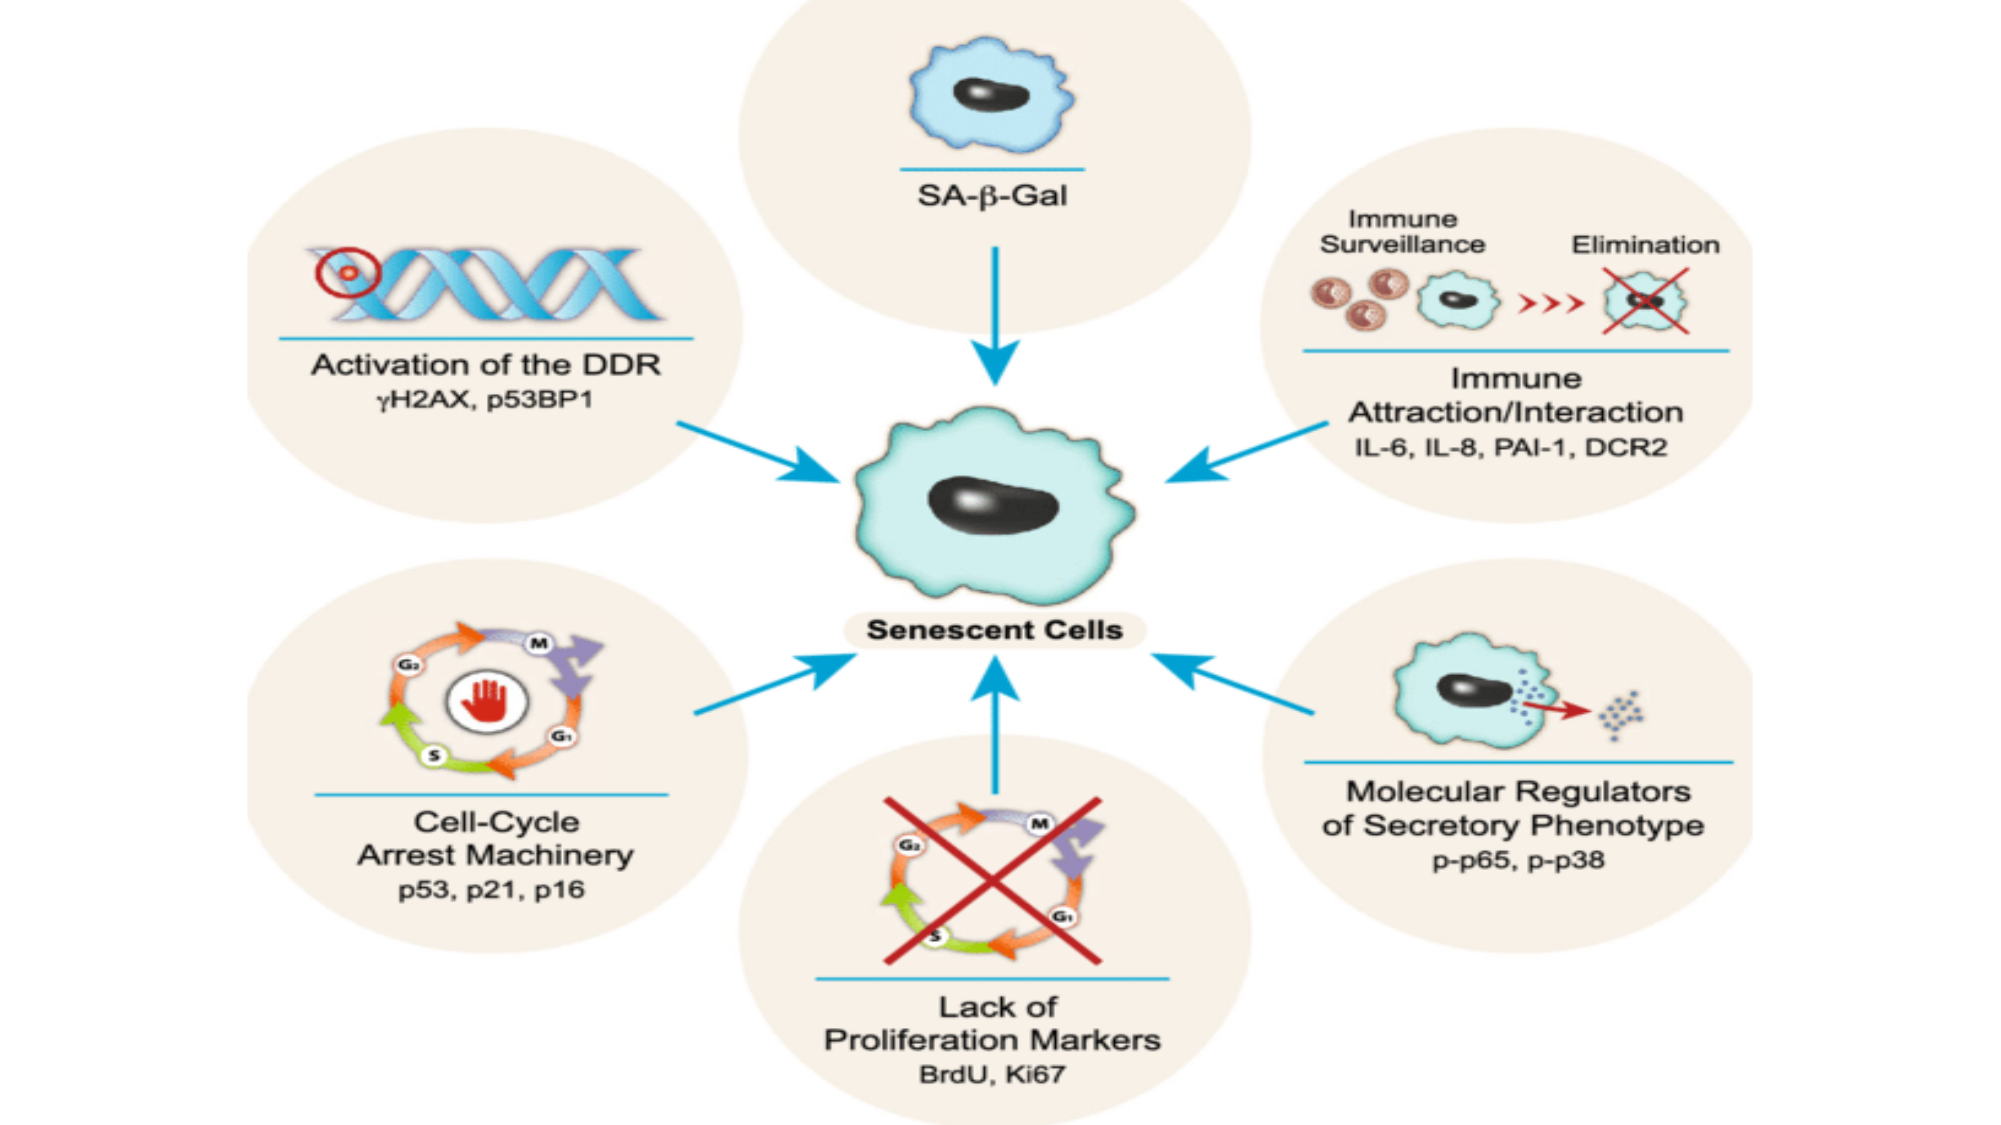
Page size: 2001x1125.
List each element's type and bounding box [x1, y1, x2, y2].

picture [247, 0, 1753, 1125]
